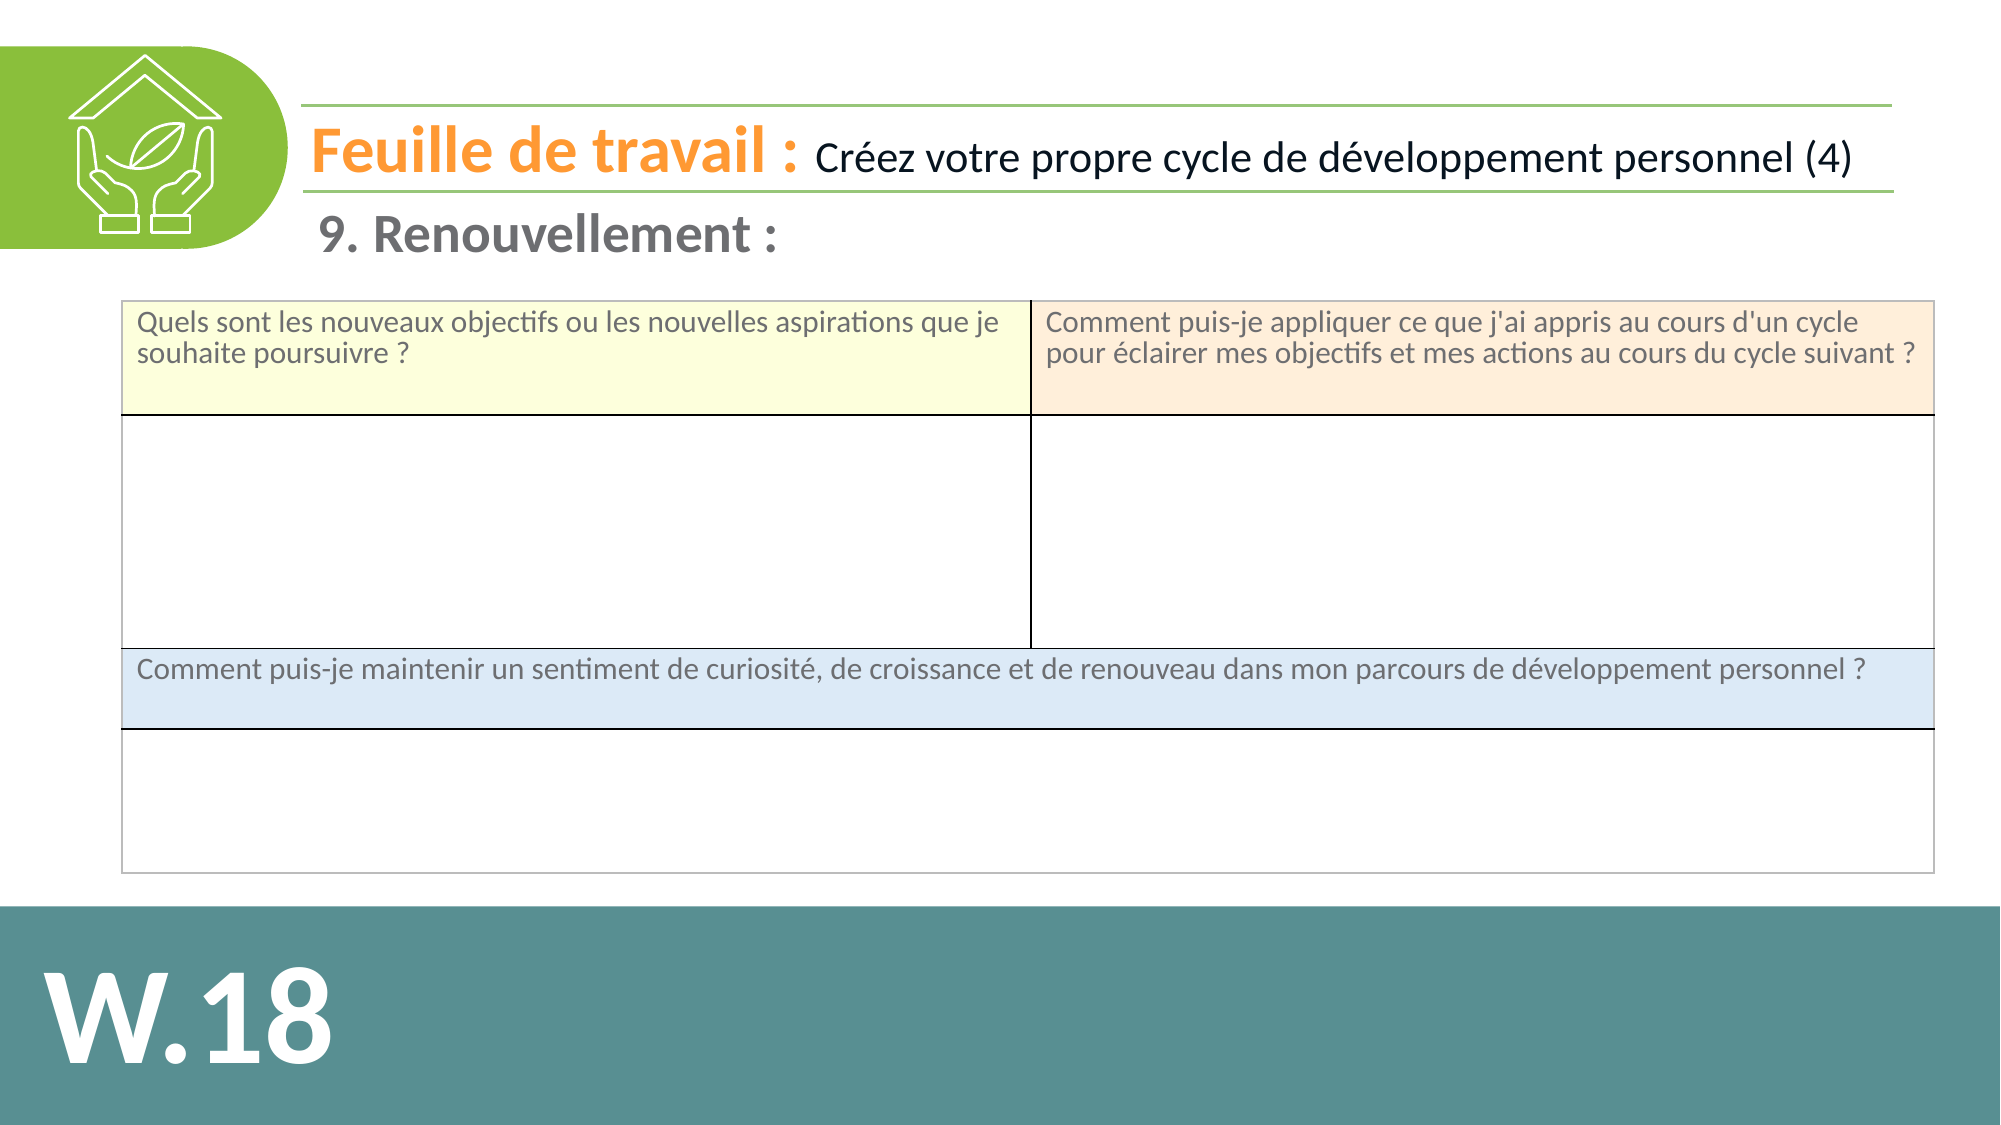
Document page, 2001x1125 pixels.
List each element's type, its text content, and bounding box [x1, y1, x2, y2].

text_box 9. Renouvellement : [303, 190, 1325, 272]
table_header Comment puis-je appliquer ce que j'ai appris au cours d'un cycle pour éclairer mes objectifs et mes actions au cours du cycle suivant ? [1032, 302, 1933, 414]
list Feuille de travail : Créez votre propre cycle de développement personnel (4) [291, 73, 1904, 206]
table_cell [123, 730, 1933, 872]
text_box W.18 [23, 957, 418, 1125]
text_box [0, 46, 288, 249]
text_box [0, 906, 2000, 1125]
table_header Quels sont les nouveaux objectifs ou les nouvelles aspirations que je souhaite poursuivre ? [123, 302, 1030, 414]
table_cell Comment puis-je maintenir un sentiment de curiosité, de croissance et de renouveau dans mon parcours de développement personnel ? [123, 649, 1933, 728]
table_cell [1032, 416, 1933, 648]
table_cell [123, 416, 1030, 648]
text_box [68, 54, 222, 233]
